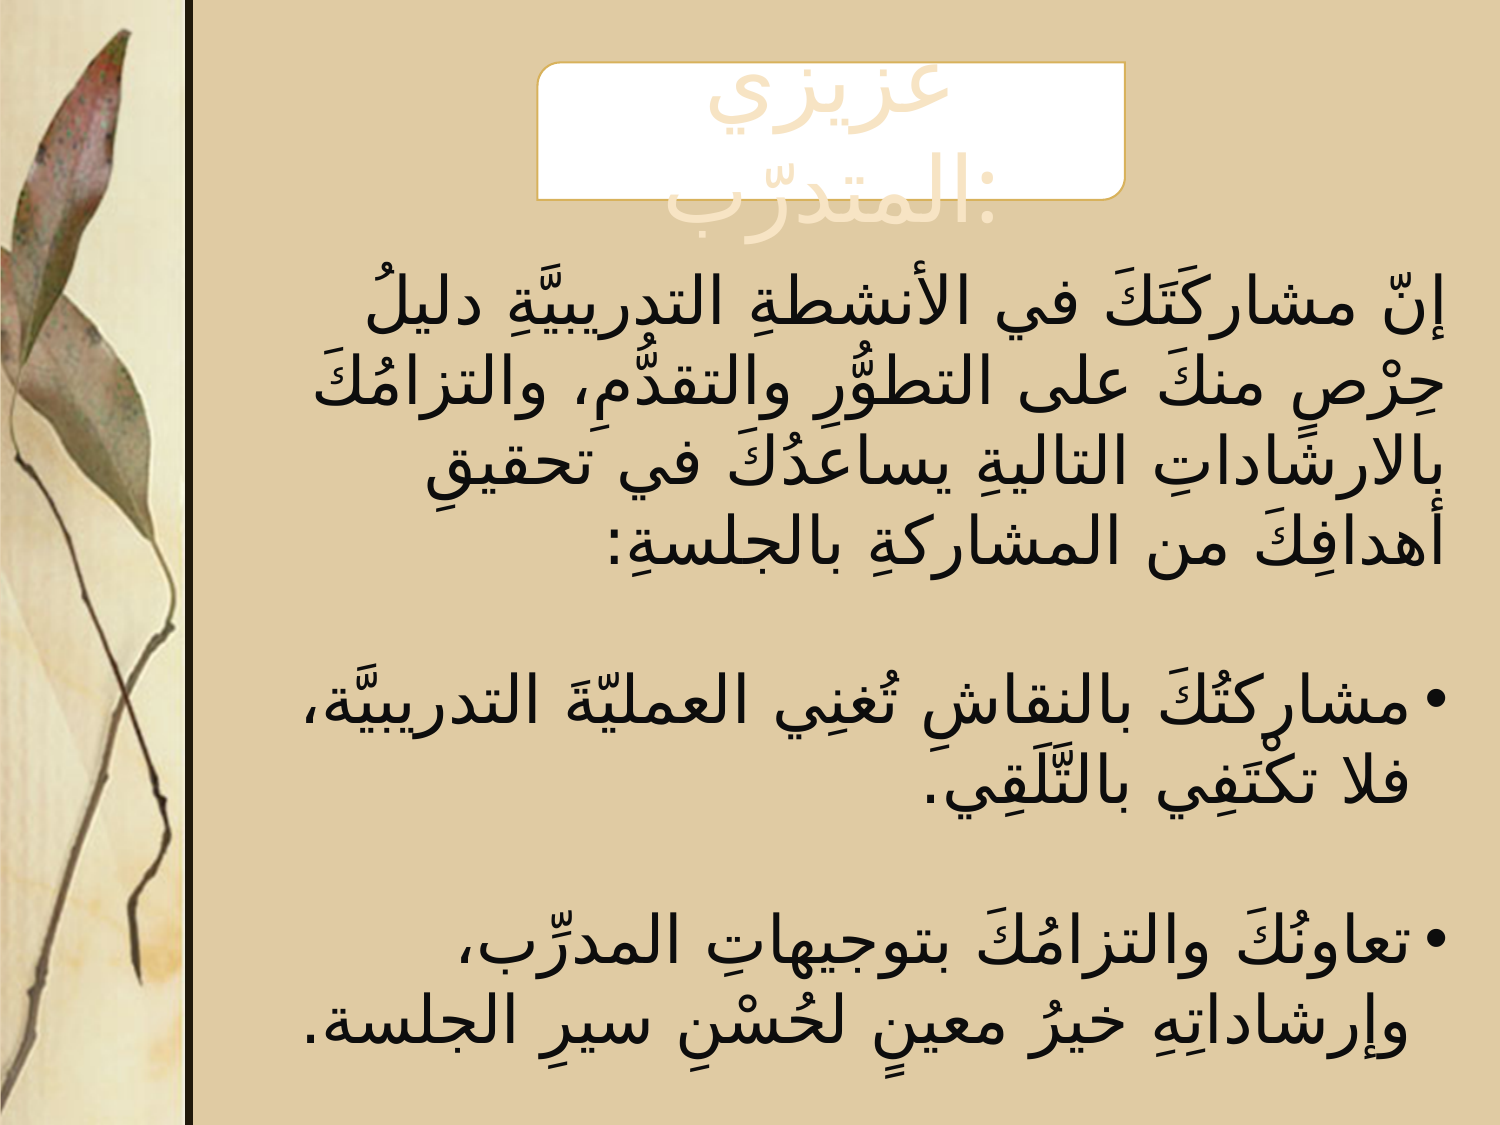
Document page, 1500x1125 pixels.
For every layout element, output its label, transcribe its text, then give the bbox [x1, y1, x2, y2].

text_box إنّ مشاركَتَكَ في الأنشطةِ التدريبيَّةِ دليلُ حِرْصٍ منكَ على التطوُّرِ والتقدُّمِ، والتزامُكَ بالارشاداتِ التاليةِ يساعدُكَ في تحقيقِ أهدافِكَ من المشاركةِ بالجلسةِ: مشاركتُكَ بالنقاشِ تُغنِي العمليّةَ التدريبيَّة، فلا تكْتَفِي بالتَّلَقِي. تعاونُكَ والتزامُكَ بتوجيهاتِ المدرِّب، وإرشاداتِهِ خيرُ معينٍ لحُسْنِ سيرِ الجلسة. [199, 250, 1463, 1065]
picture [0, 0, 185, 1125]
text_box عزيزي المتدرّب: [536, 61, 1126, 201]
